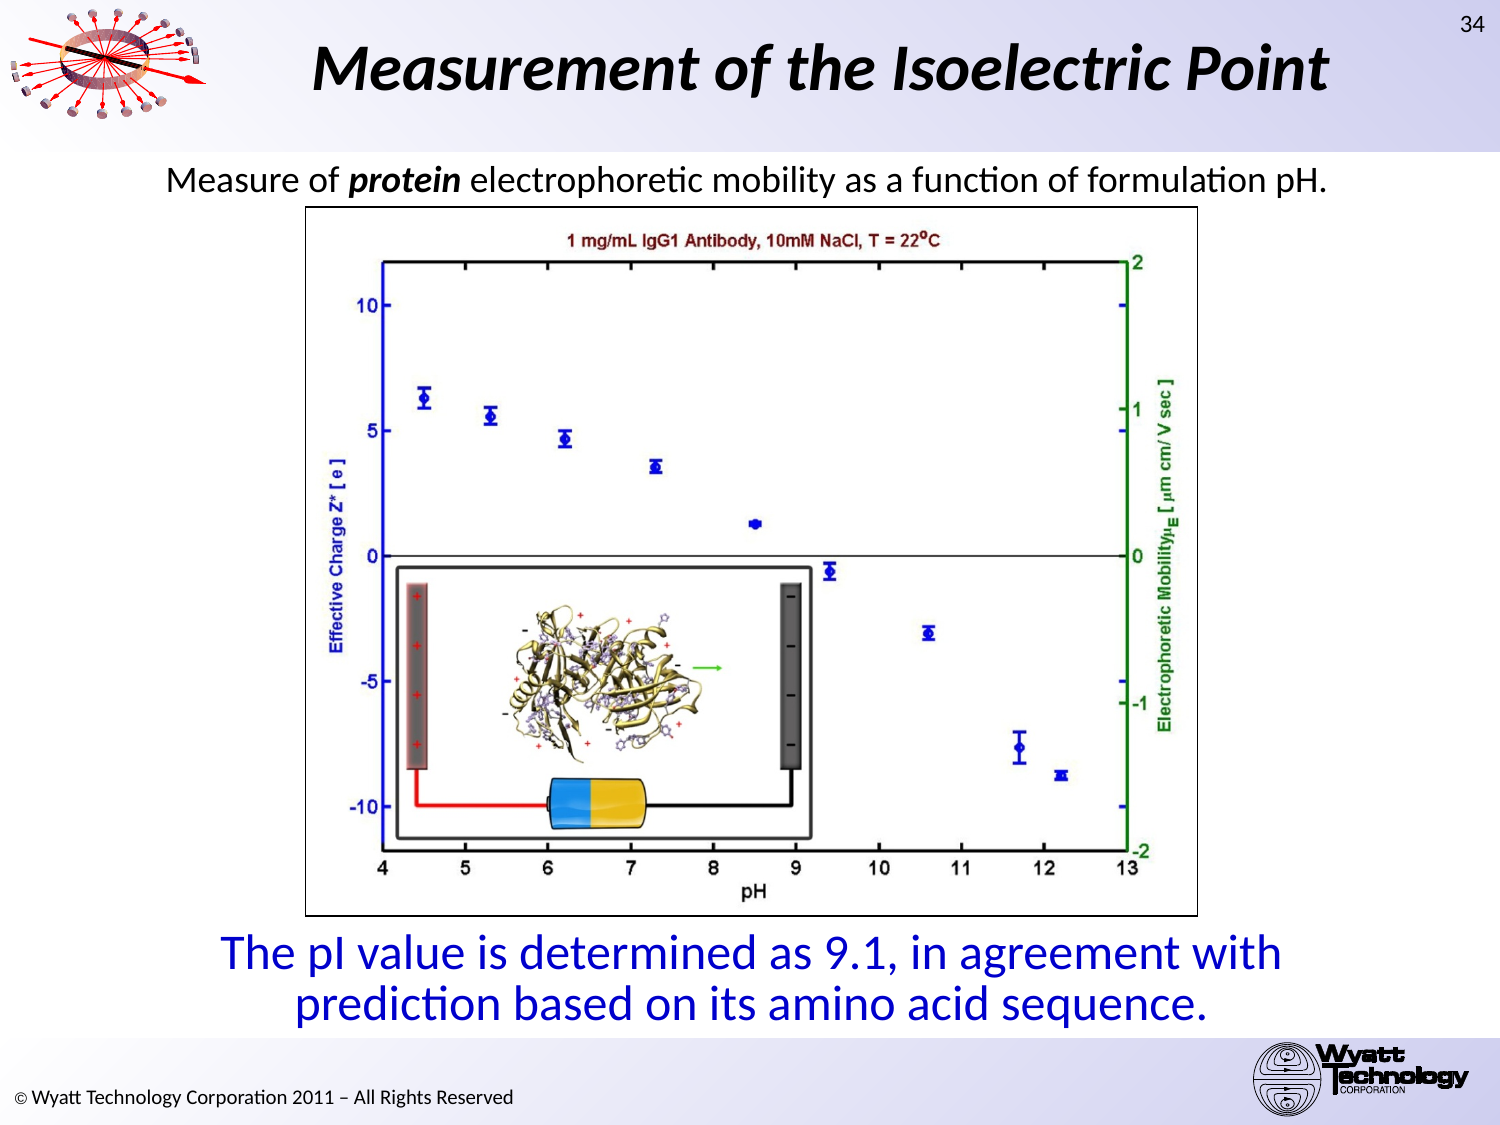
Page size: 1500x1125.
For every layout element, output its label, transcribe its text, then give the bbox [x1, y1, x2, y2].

text_box The pI value is determined as 9.1, in agreement with prediction based on its amino acid sequence. [152, 922, 1351, 1038]
text_box Measure of protein electrophoretic mobility as a function of formulation pH. [97, 147, 1406, 208]
picture [306, 207, 1197, 916]
title Measurement of the Isoelectric Point [217, 16, 1424, 112]
